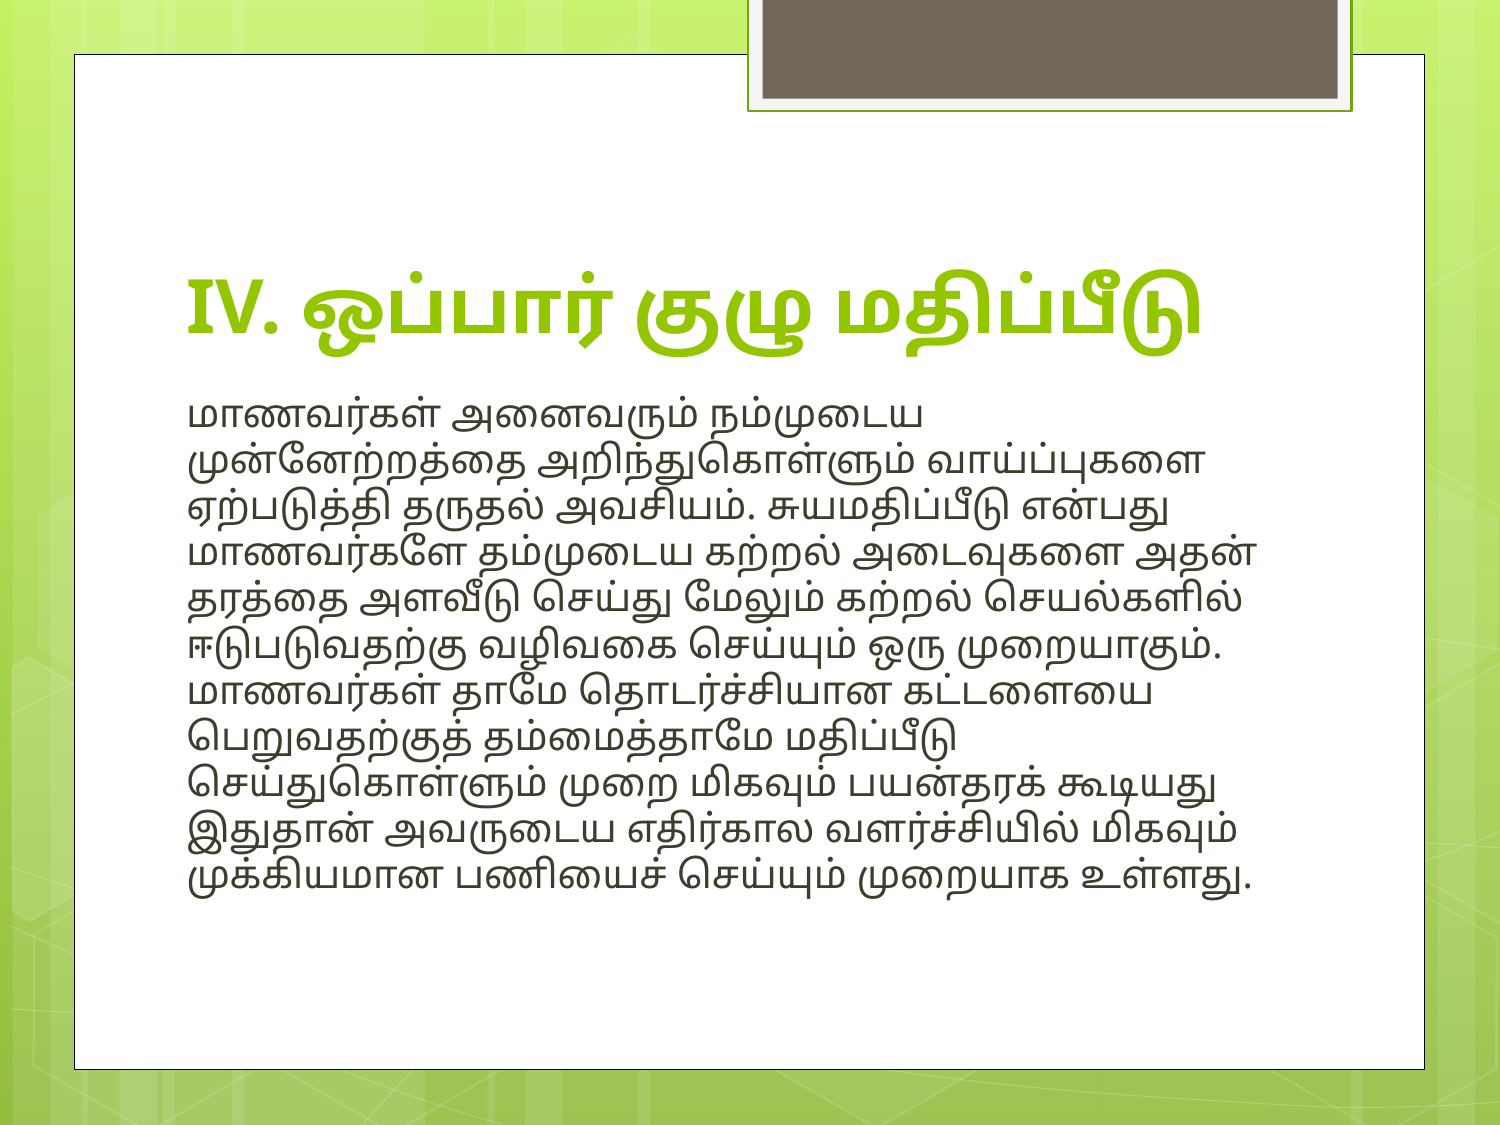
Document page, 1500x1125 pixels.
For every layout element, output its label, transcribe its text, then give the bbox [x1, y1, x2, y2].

title IV. ஒப்பார் குழு மதிப்பீடு [171, 168, 1324, 357]
list மாணவர்கள் அனைவரும் நம்முடைய முன்னேற்றத்தை அறிந்துகொள்ளும் வாய்ப்புகளை ஏற்படுத்தி தருதல் அவசியம். சுயமதிப்பீடு என்பது மாணவர்களே தம்முடைய கற்றல் அடைவுகளை அதன் தரத்தை அளவீடு செய்து மேலும் கற்றல் செயல்களில் ஈடுபடுவதற்கு வழிவகை செய்யும் ஒரு முறையாகும். மாணவர்கள் தாமே தொடர்ச்சியான கட்டளையை பெறுவதற்குத் தம்மைத்தாமே மதிப்பீடு செய்துகொள்ளும் முறை மிகவும் பயன்தரக் கூடியது இதுதான் அவருடைய எதிர்கால வளர்ச்சியில் மிகவும் முக்கியமான பணியைச் செய்யும் முறையாக உள்ளது. [171, 381, 1283, 957]
